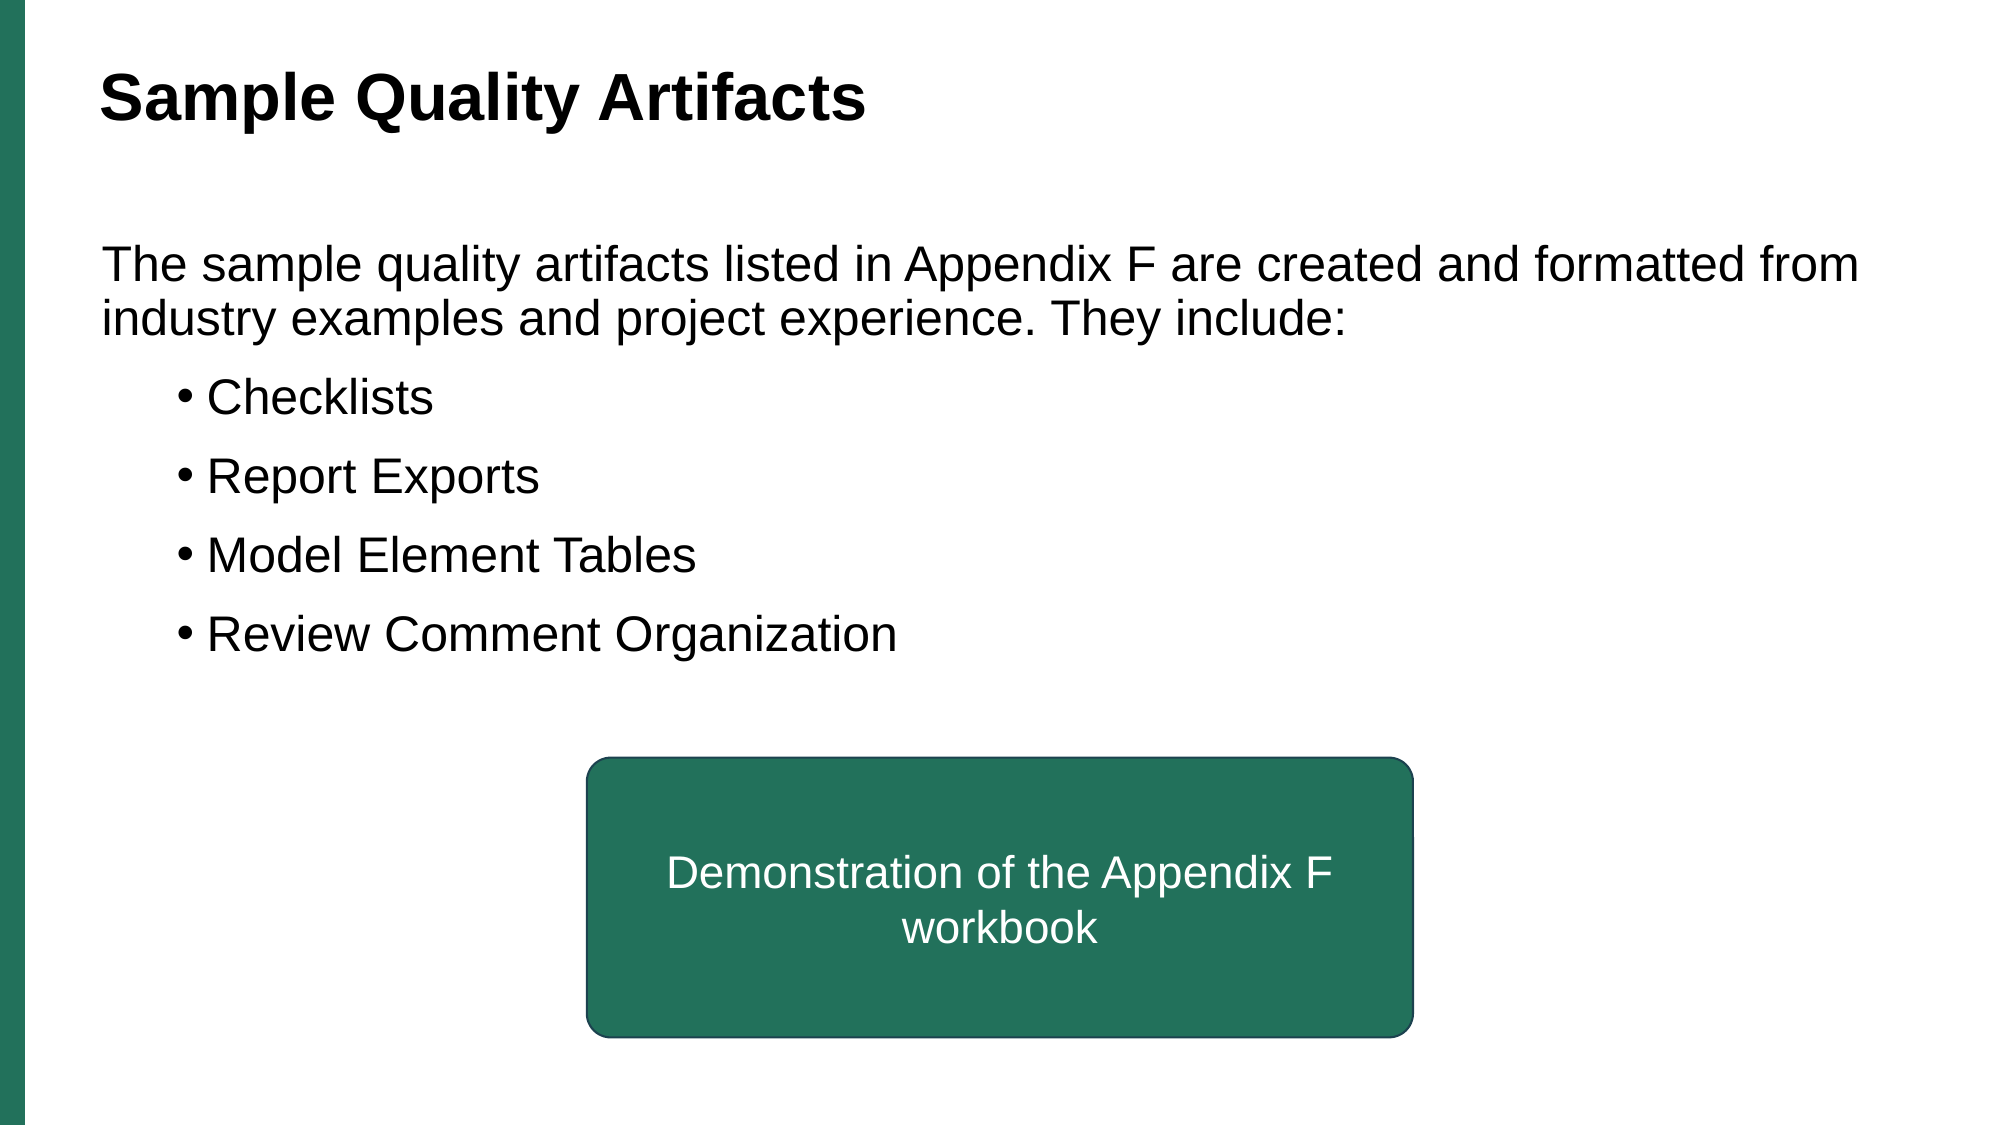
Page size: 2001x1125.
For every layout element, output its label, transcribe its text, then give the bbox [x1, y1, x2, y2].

title Sample Quality Artifacts [99, 62, 1900, 200]
list The sample quality artifacts listed in Appendix F are created and formatted from industry examples and project experience. They include: Checklists Report Exports Model Element Tables Review Comment Organization [101, 238, 1902, 1038]
text_box Demonstration of the Appendix F workbook [585, 756, 1415, 1039]
